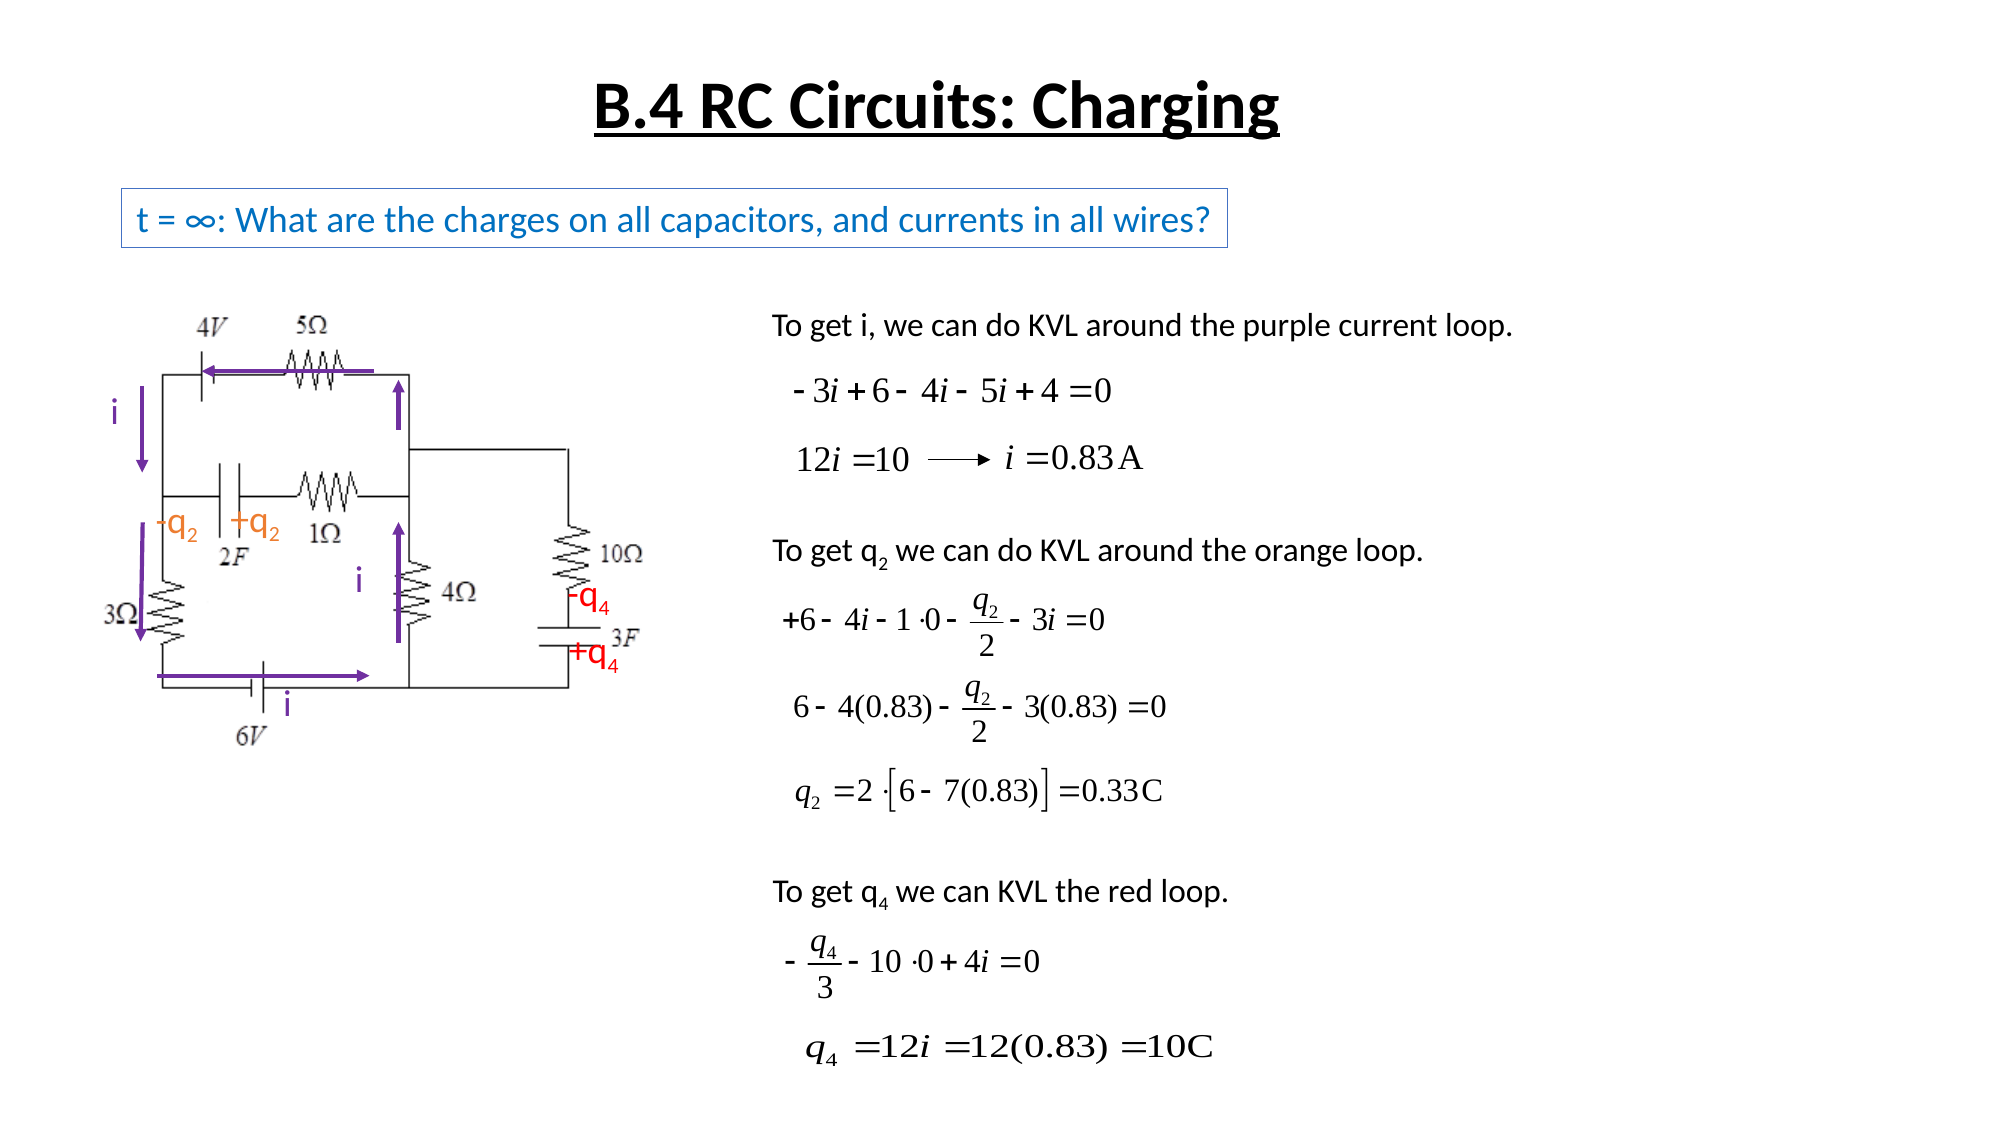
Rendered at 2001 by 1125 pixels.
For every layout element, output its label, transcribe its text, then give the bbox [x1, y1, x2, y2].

text_box t = ∞: What are the charges on all capacitors, and currents in all wires? [121, 188, 1228, 248]
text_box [999, 436, 1151, 485]
text_box To get i, we can do KVL around the purple current loop. [757, 295, 1530, 351]
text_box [789, 765, 1170, 821]
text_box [779, 919, 1048, 1006]
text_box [798, 1024, 1222, 1075]
text_box B.4 RC Circuits: Charging [578, 61, 1362, 152]
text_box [776, 578, 1113, 664]
text_box To get q4 we can KVL the red loop. [757, 861, 1245, 922]
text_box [788, 665, 1174, 750]
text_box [794, 438, 917, 481]
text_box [69, 303, 667, 762]
text_box To get q2 we can do KVL around the orange loop. [757, 521, 1440, 582]
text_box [787, 369, 1119, 412]
